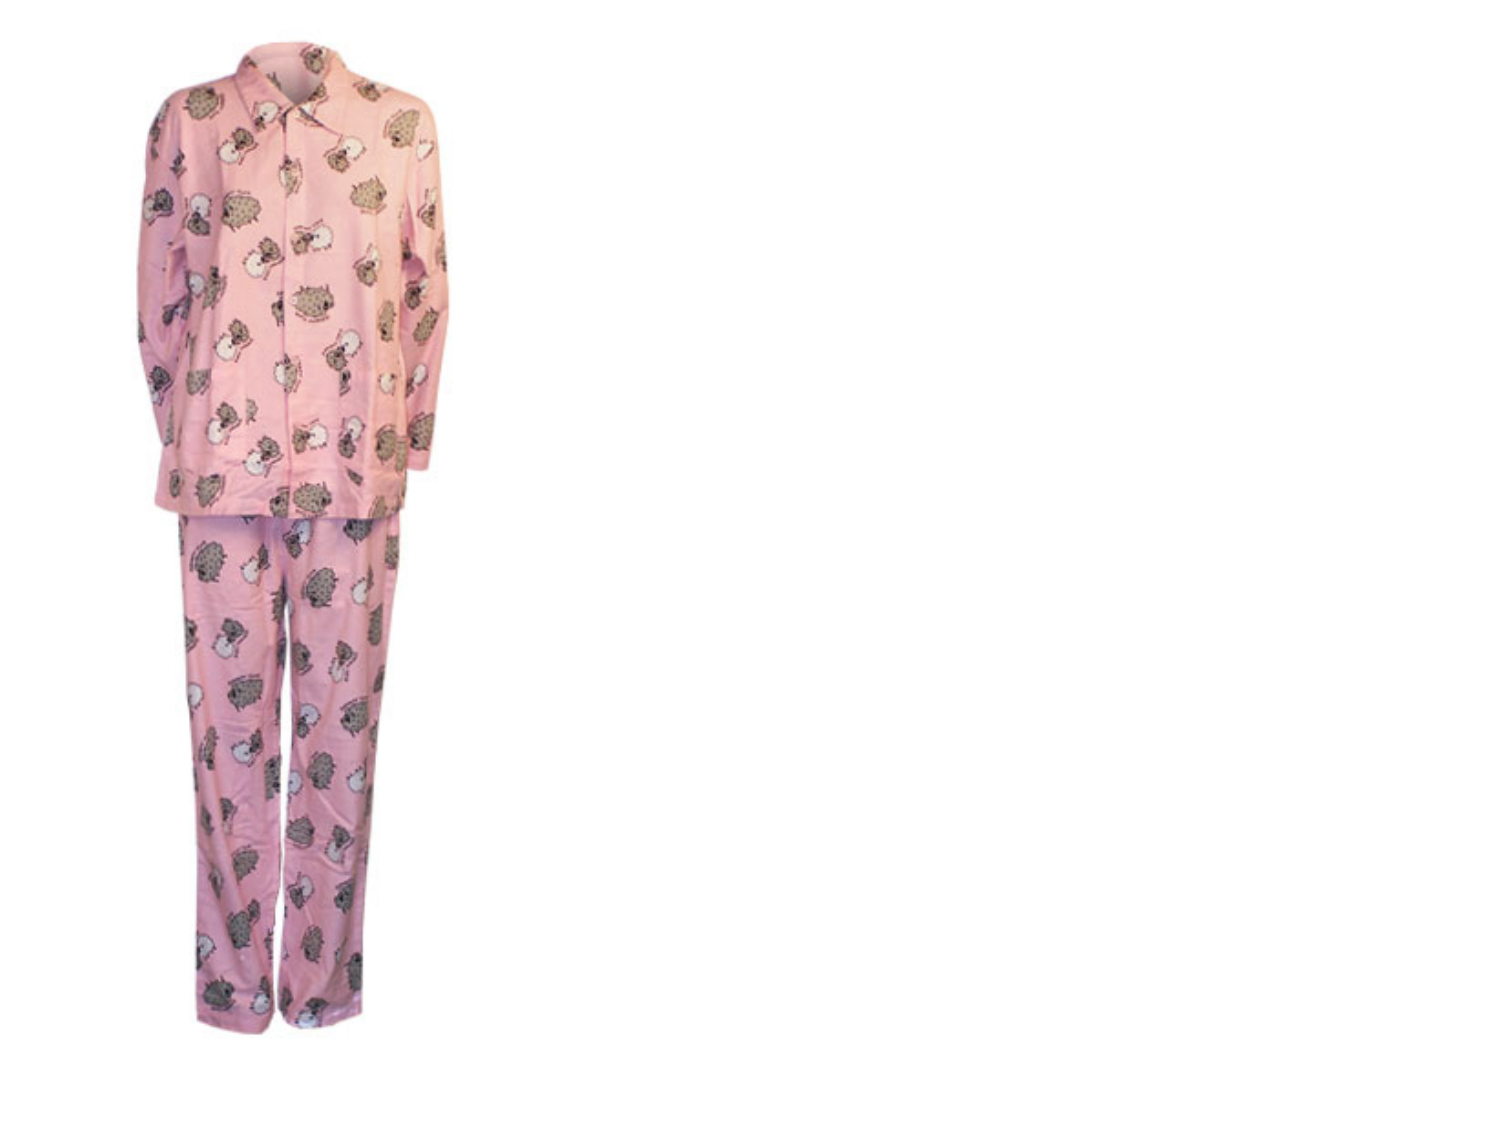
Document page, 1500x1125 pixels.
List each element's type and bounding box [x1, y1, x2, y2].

picture [0, 0, 576, 1088]
